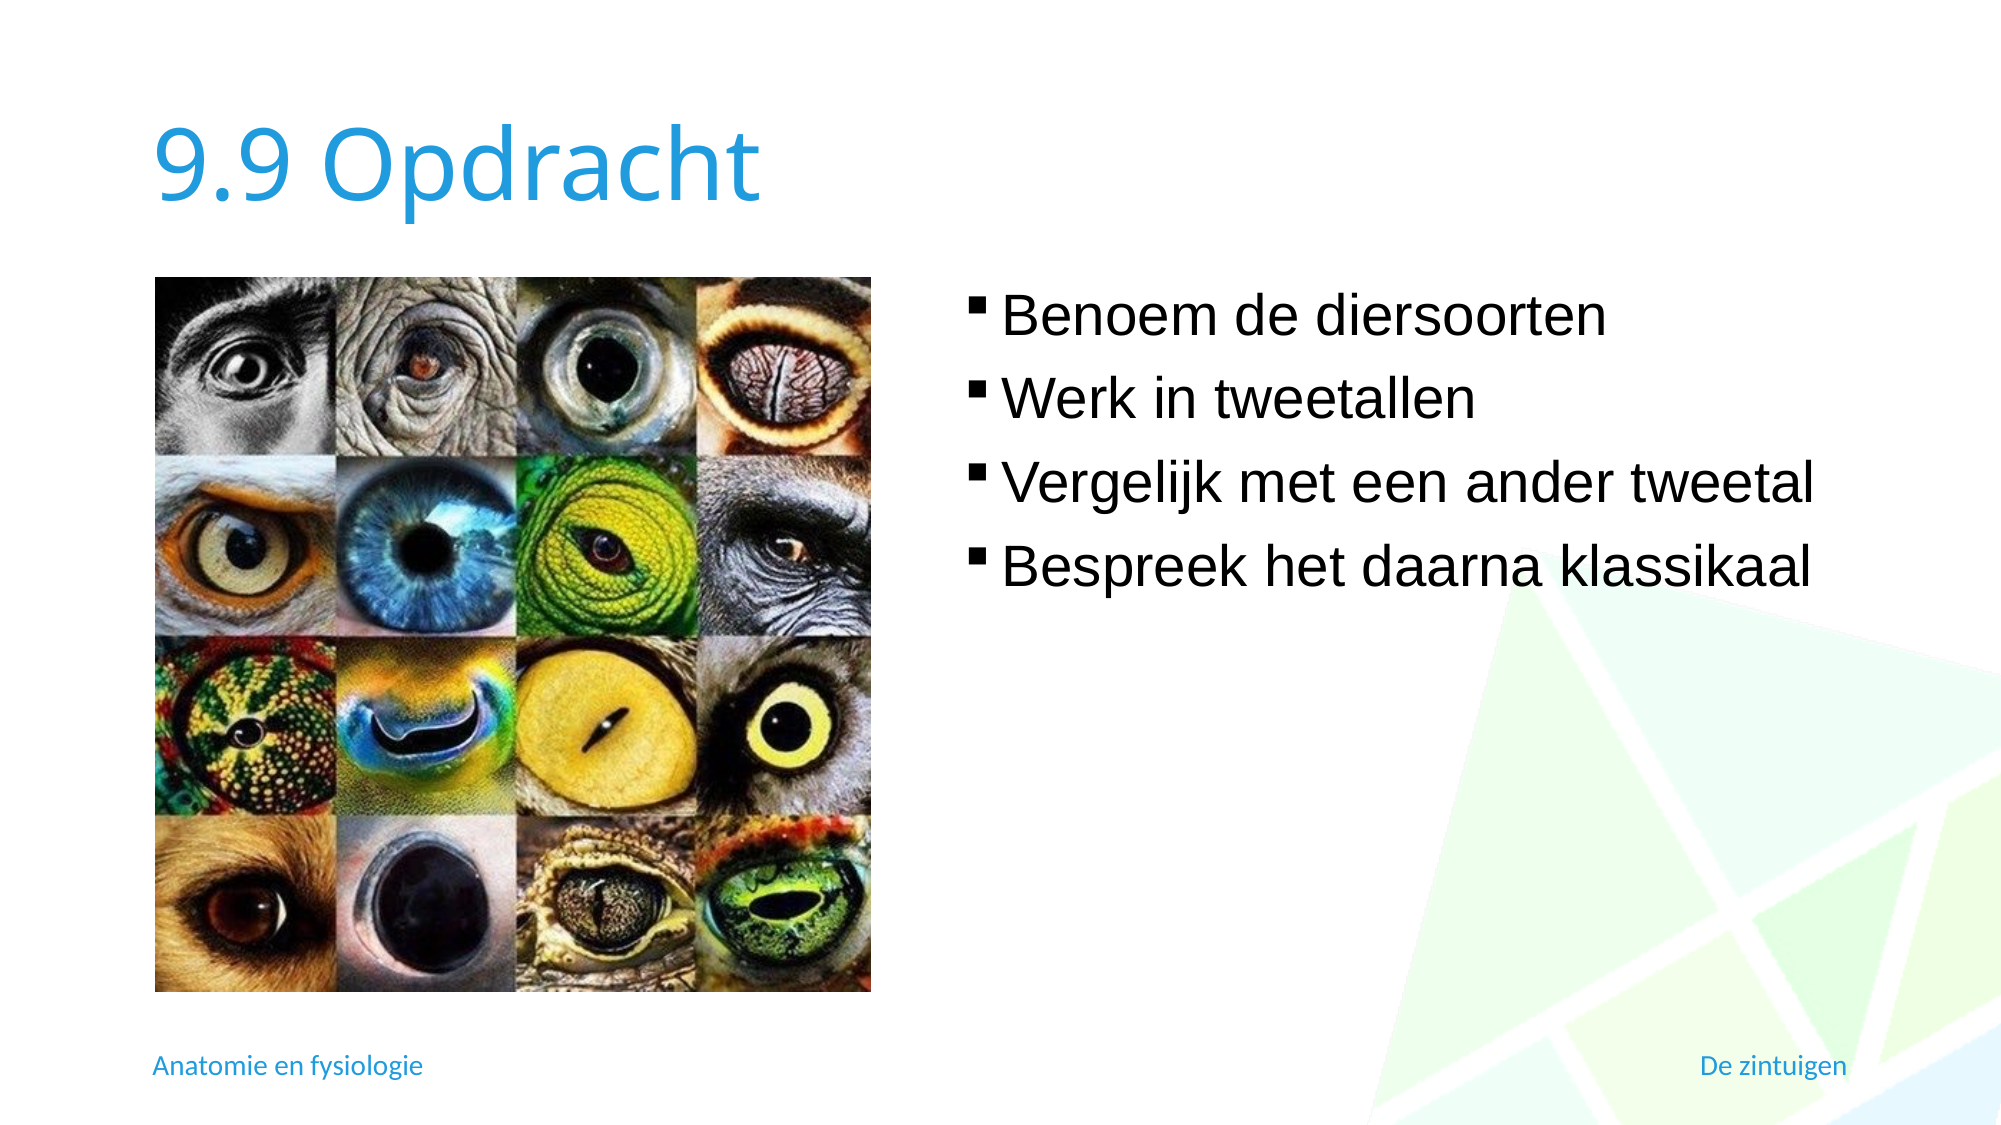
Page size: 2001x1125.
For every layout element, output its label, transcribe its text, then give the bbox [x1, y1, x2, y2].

list Anatomie en fysiologie [137, 1042, 588, 1103]
text_box Benoem de diersoorten Werk in tweetallen Vergelijk met een ander tweetal Bespreek het daarna klassikaal [949, 277, 1942, 992]
list De zintuigen [1412, 1042, 1863, 1103]
title 9.9 Opdracht [137, 59, 1863, 278]
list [155, 277, 871, 992]
